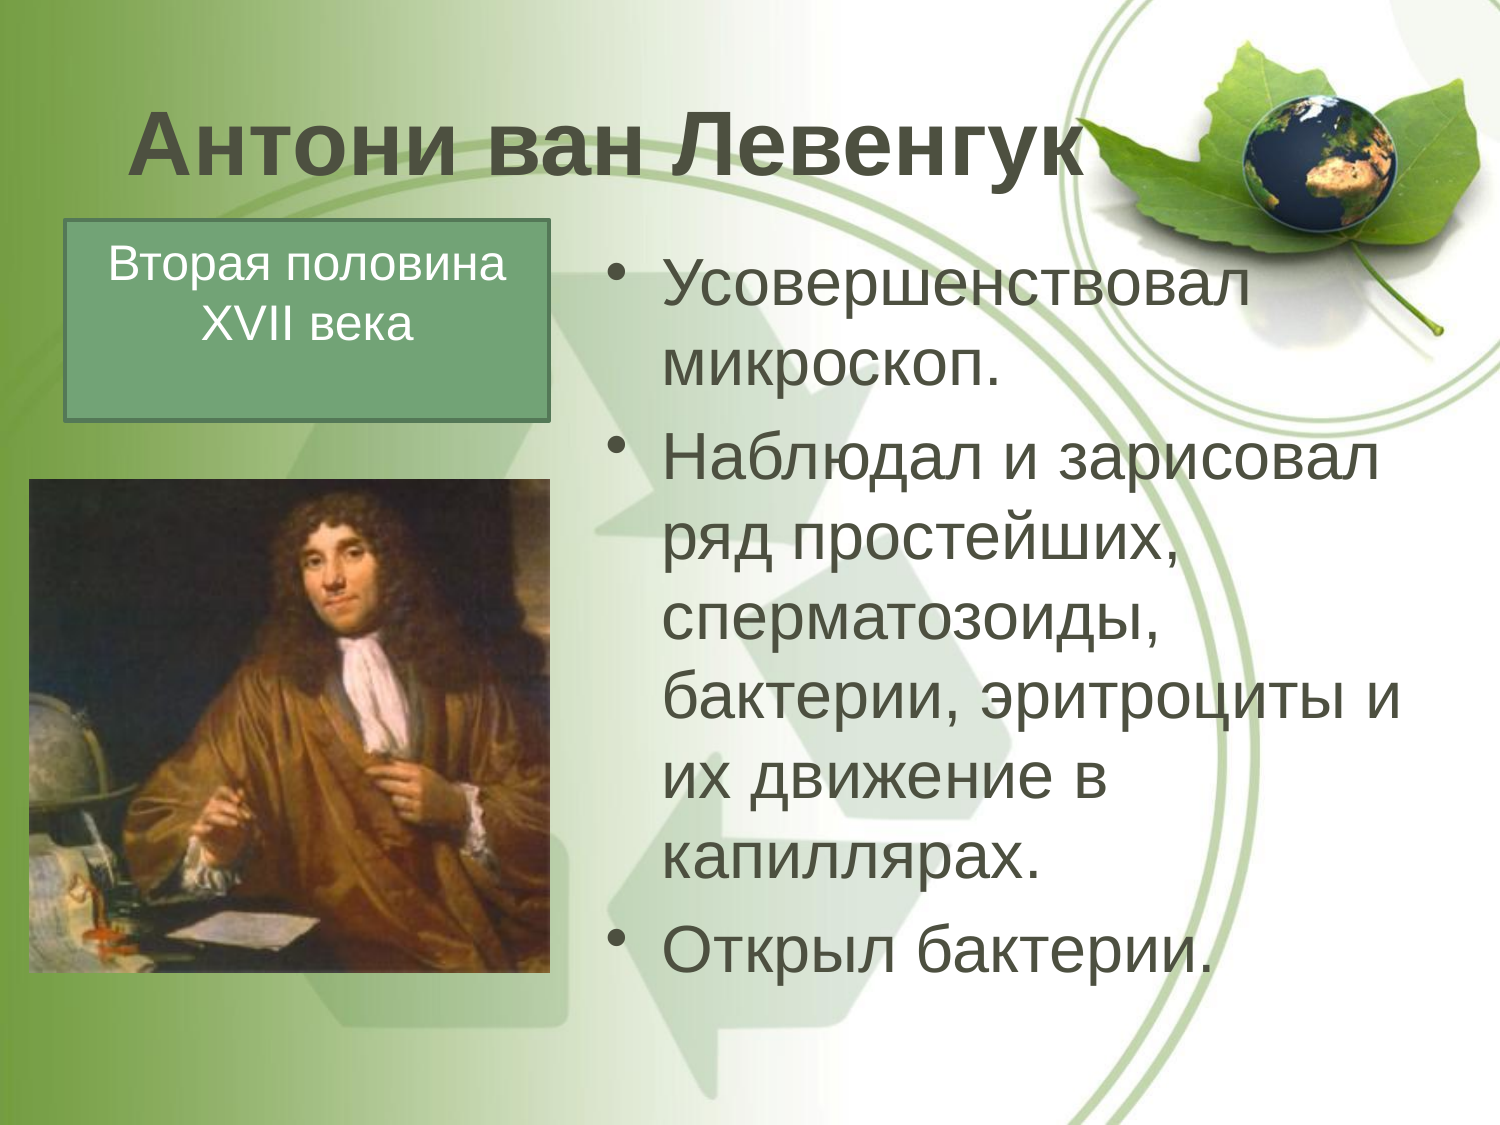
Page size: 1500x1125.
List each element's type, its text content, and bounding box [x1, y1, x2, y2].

picture [0, 0, 1500, 1125]
title Антони ван Левенгук [75, 45, 1138, 233]
text_box Вторая половина XVII века [63, 218, 551, 423]
list Усовершенствовал микроскоп. Наблюдал и зарисовал ряд простейших, сперматозоиды, бактерии, эритроциты и их движение в капиллярах. Открыл бактерии. [590, 231, 1483, 975]
